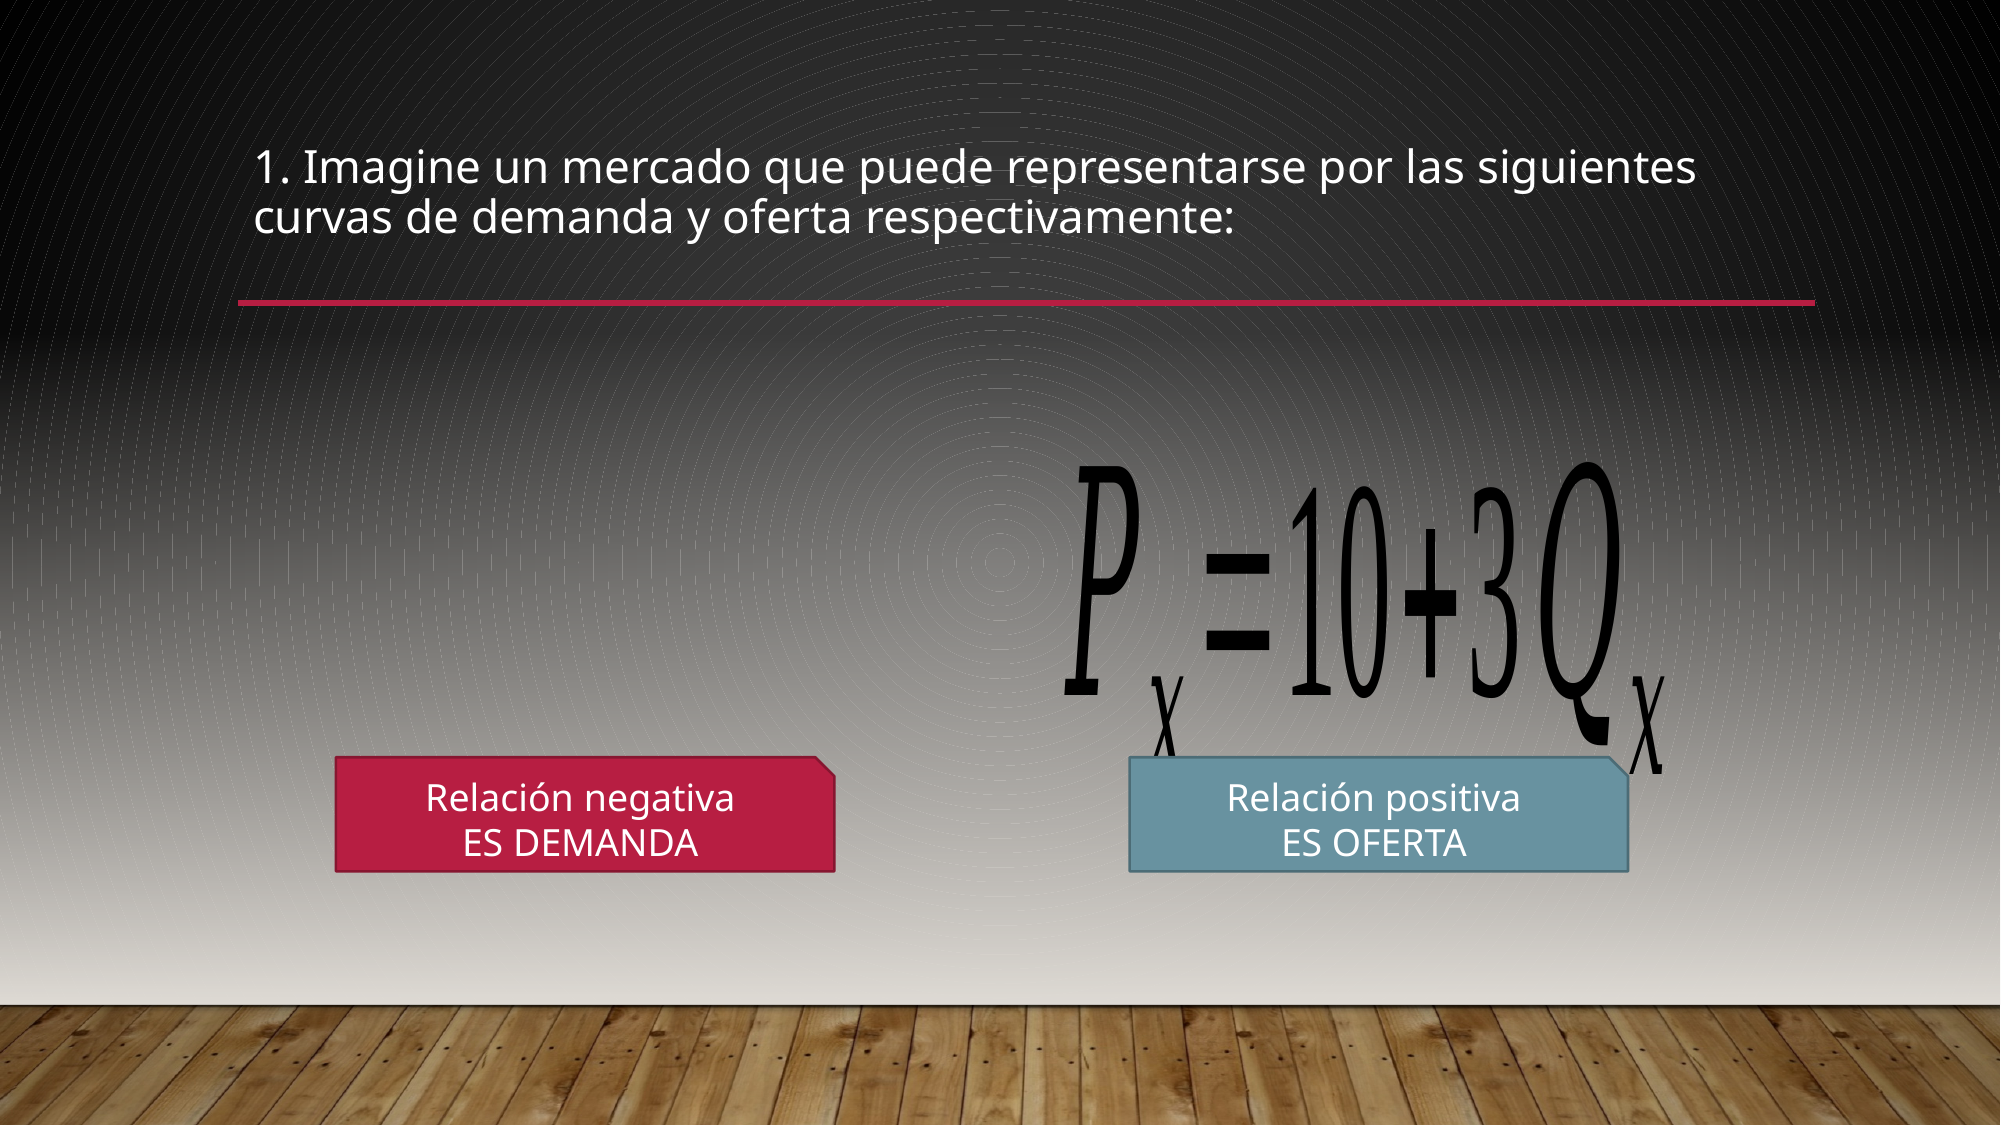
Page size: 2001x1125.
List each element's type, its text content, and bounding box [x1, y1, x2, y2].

title 1. Imagine un mercado que puede representarse por las siguientes curvas de demanda y oferta respectivamente: [238, 111, 1781, 277]
text_box Relación positiva ES OFERTA [1128, 755, 1630, 873]
text_box Relación negativa ES DEMANDA [334, 755, 836, 873]
picture [0, 1005, 2000, 1125]
